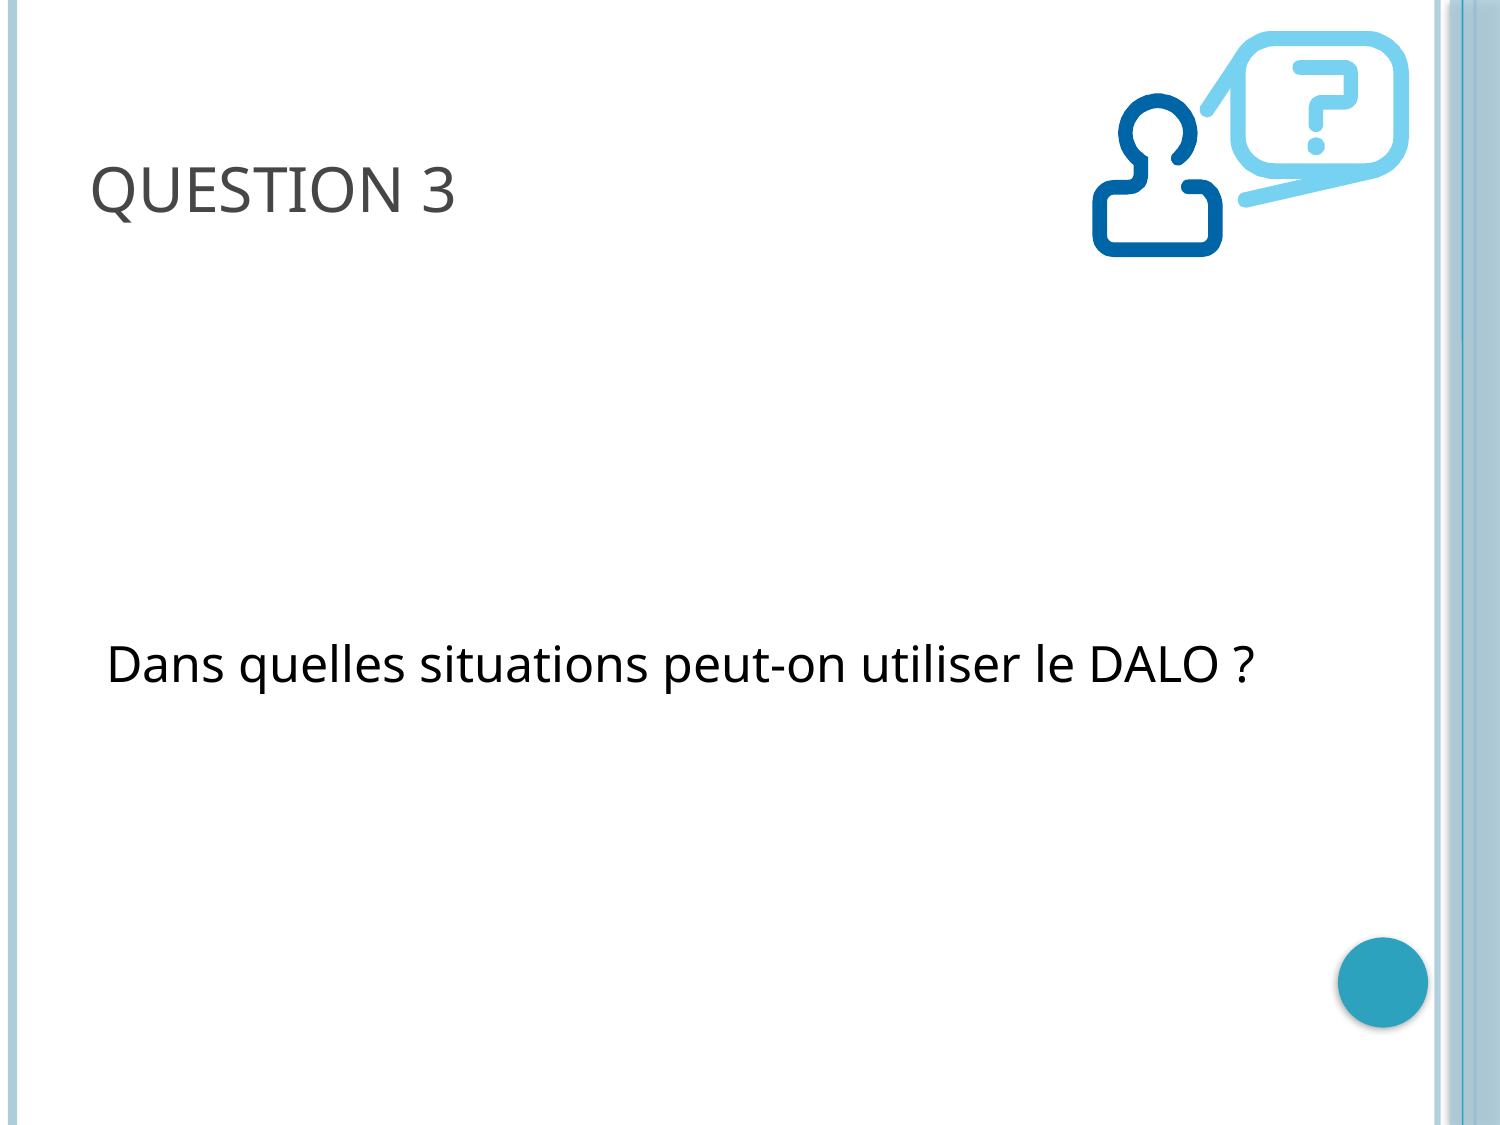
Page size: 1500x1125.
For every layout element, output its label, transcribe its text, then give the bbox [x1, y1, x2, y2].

list Dans quelles situations peut-on utiliser le DALO ? [74, 262, 1301, 1063]
title Question 3 [75, 45, 1086, 233]
picture [1091, 30, 1410, 258]
